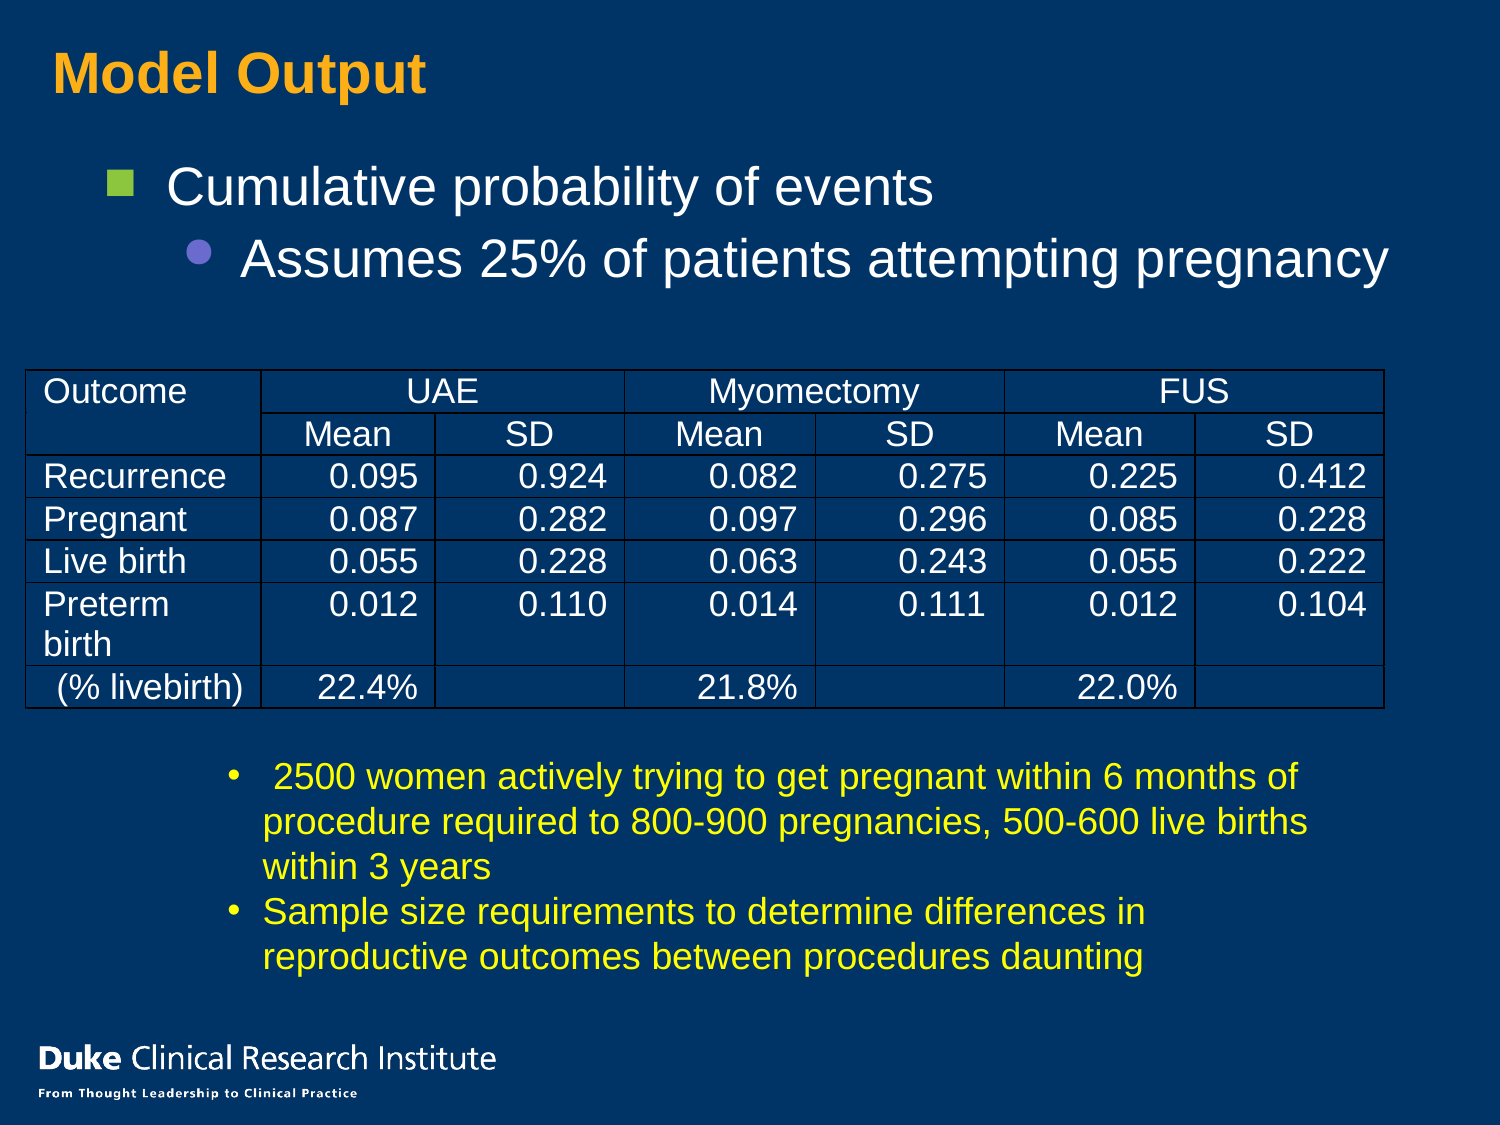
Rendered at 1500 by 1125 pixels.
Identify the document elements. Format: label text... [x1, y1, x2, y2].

title Model Output [36, 36, 1463, 112]
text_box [24, 369, 1500, 1031]
picture [29, 1040, 505, 1105]
list Cumulative probability of events Assumes 25% of patients attempting pregnancy [74, 147, 1427, 302]
